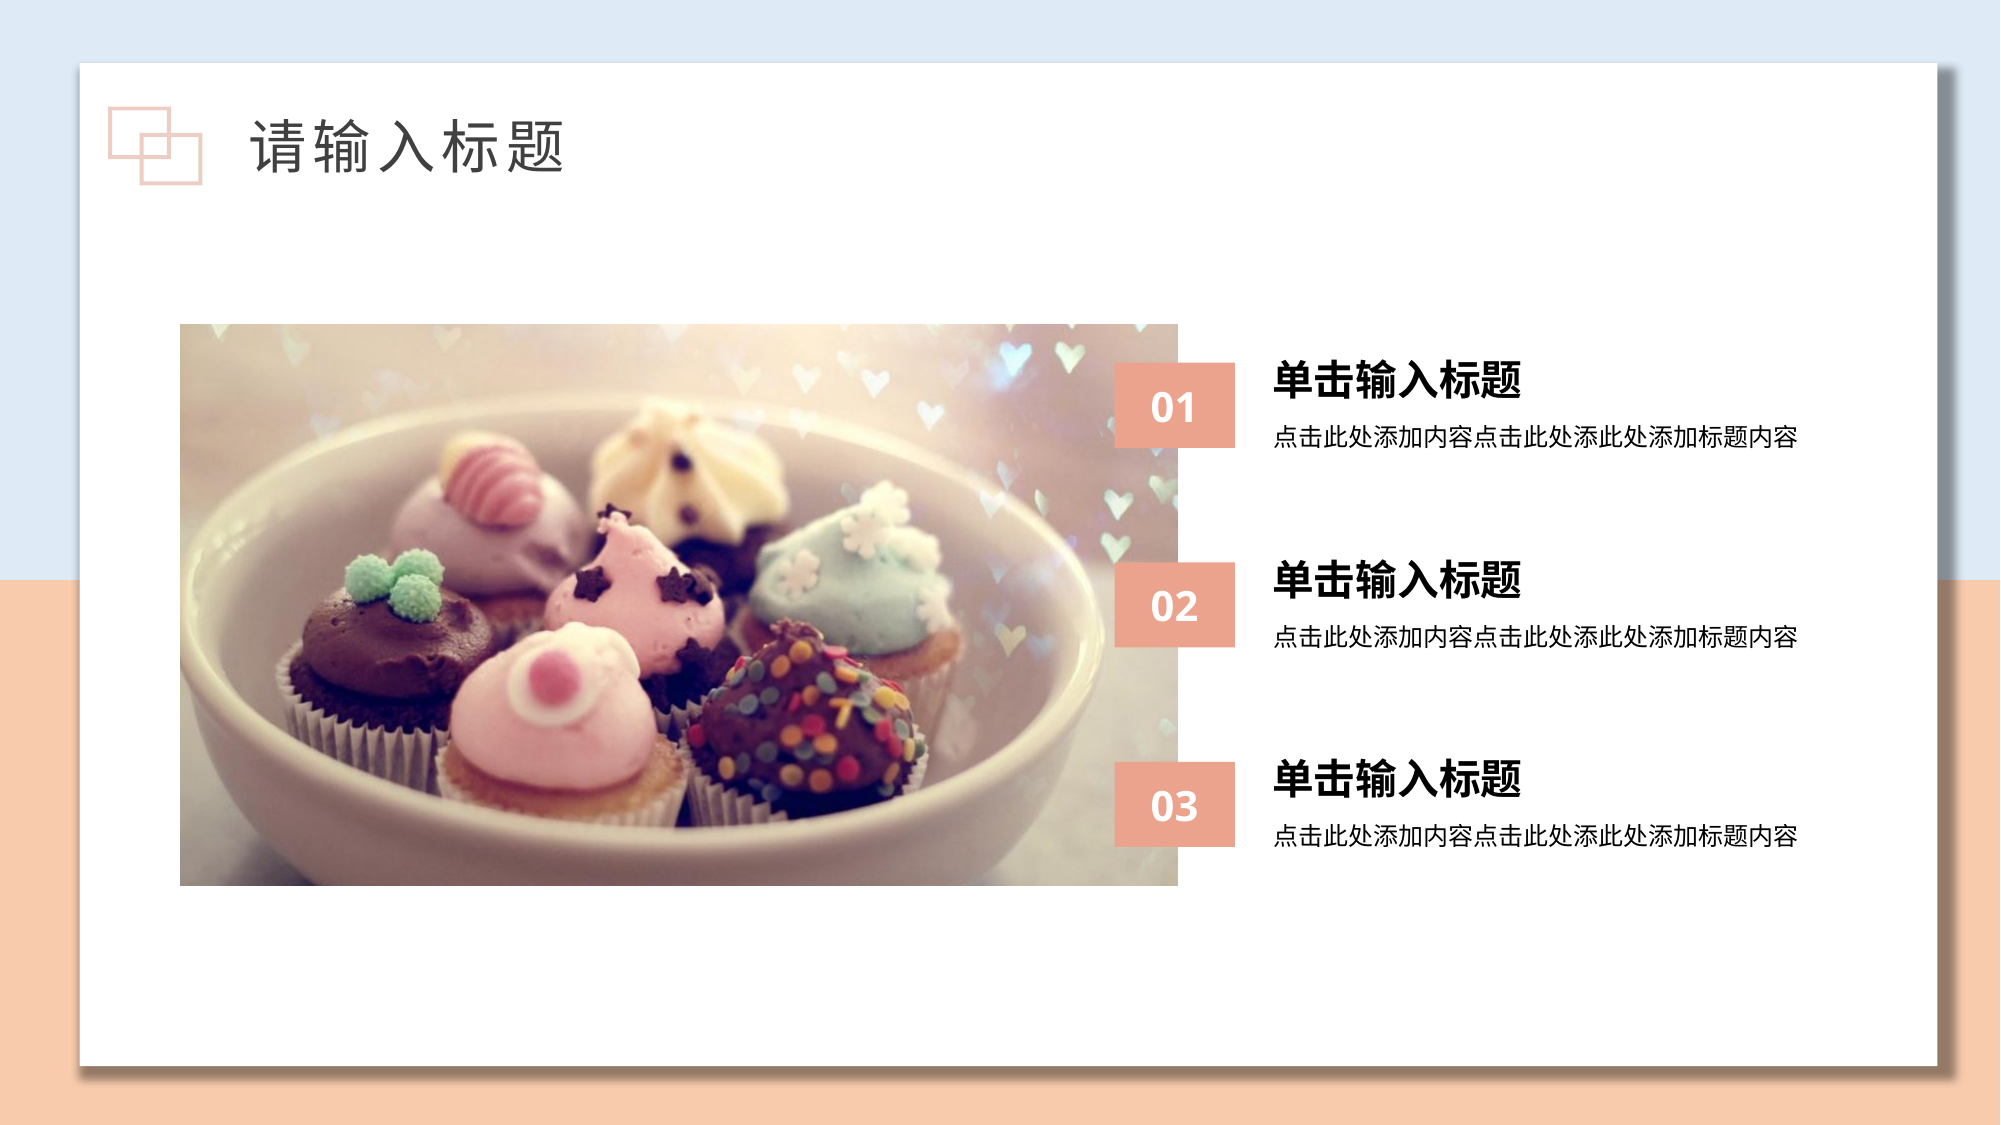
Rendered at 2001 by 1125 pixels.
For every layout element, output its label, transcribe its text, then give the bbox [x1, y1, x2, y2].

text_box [1114, 546, 1851, 655]
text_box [1114, 745, 1851, 854]
text_box 请输入标题 [233, 102, 891, 188]
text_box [1114, 346, 1851, 455]
picture [180, 324, 1178, 886]
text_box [108, 106, 203, 186]
